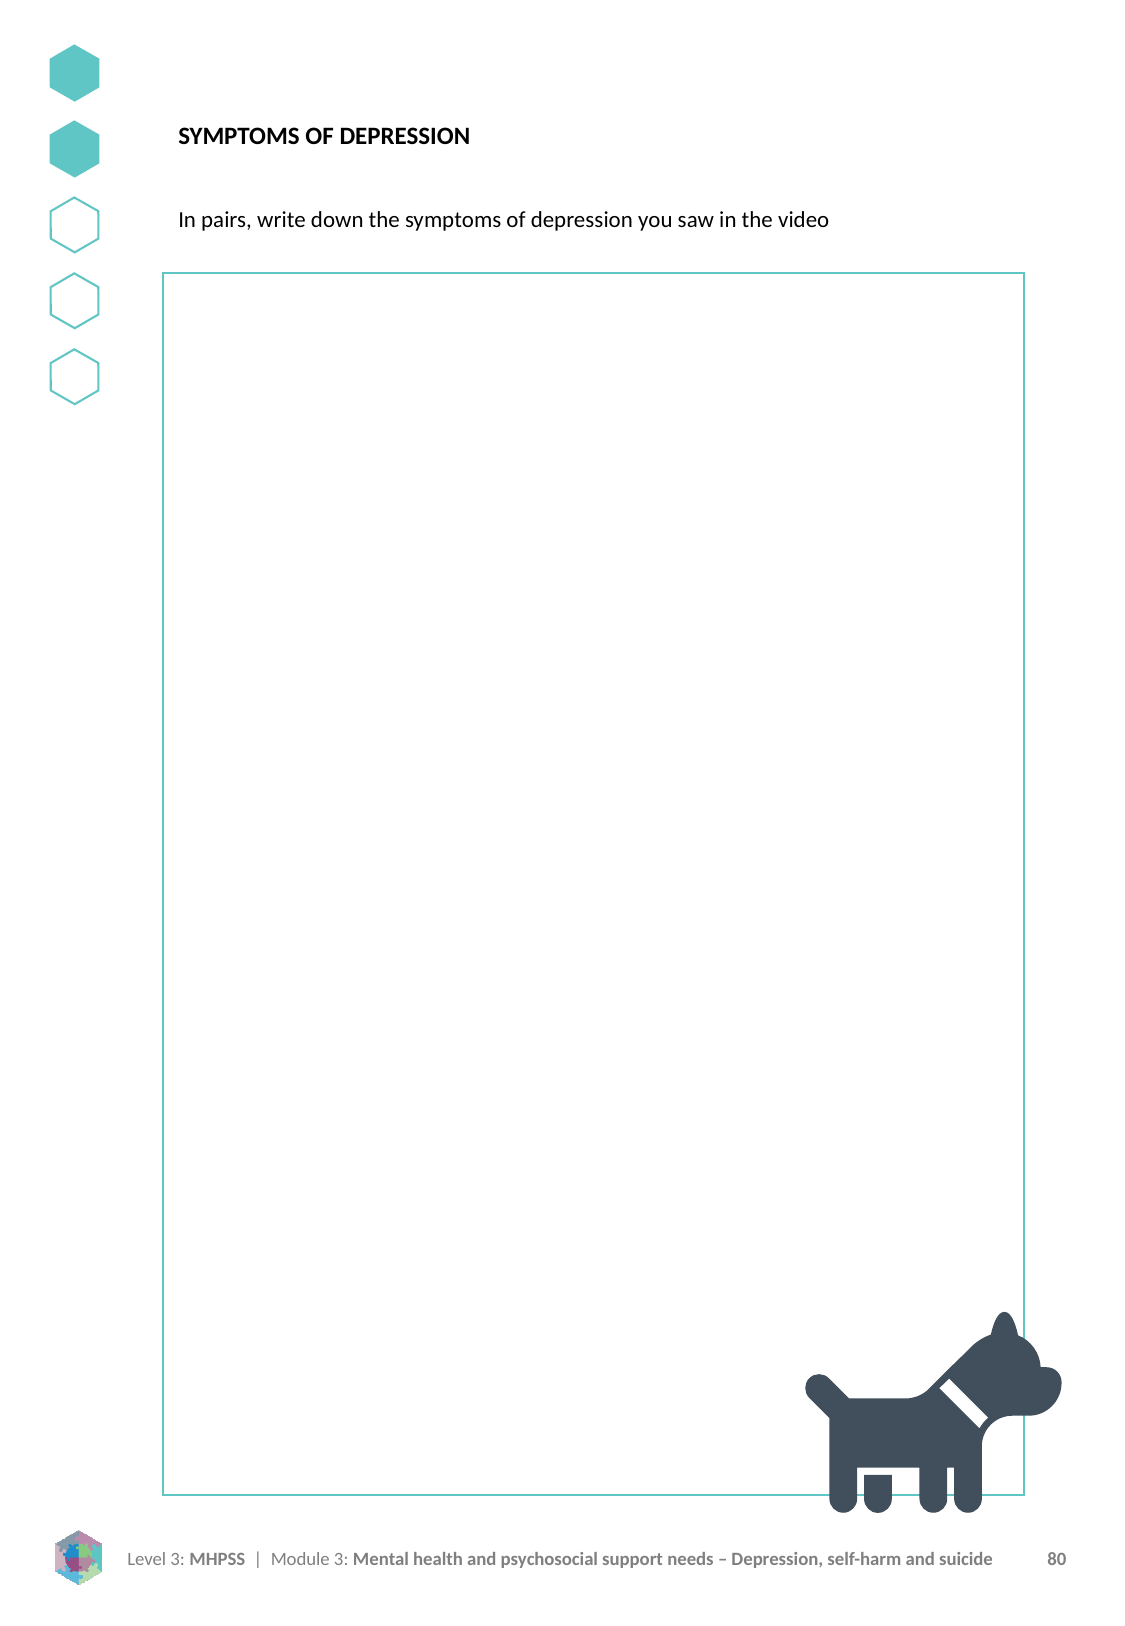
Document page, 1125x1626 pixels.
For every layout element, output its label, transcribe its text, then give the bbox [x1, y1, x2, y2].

text_box In pairs, write down the symptoms of depression you saw in the video [163, 197, 985, 240]
text_box [50, 121, 99, 177]
text_box [50, 197, 99, 253]
text_box [50, 45, 99, 101]
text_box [804, 1311, 1062, 1513]
picture [55, 1530, 102, 1585]
text_box [50, 349, 99, 405]
text_box [163, 272, 1025, 1496]
text_box SYMPTOMS OF DEPRESSION [163, 112, 1025, 158]
text_box [50, 273, 99, 329]
